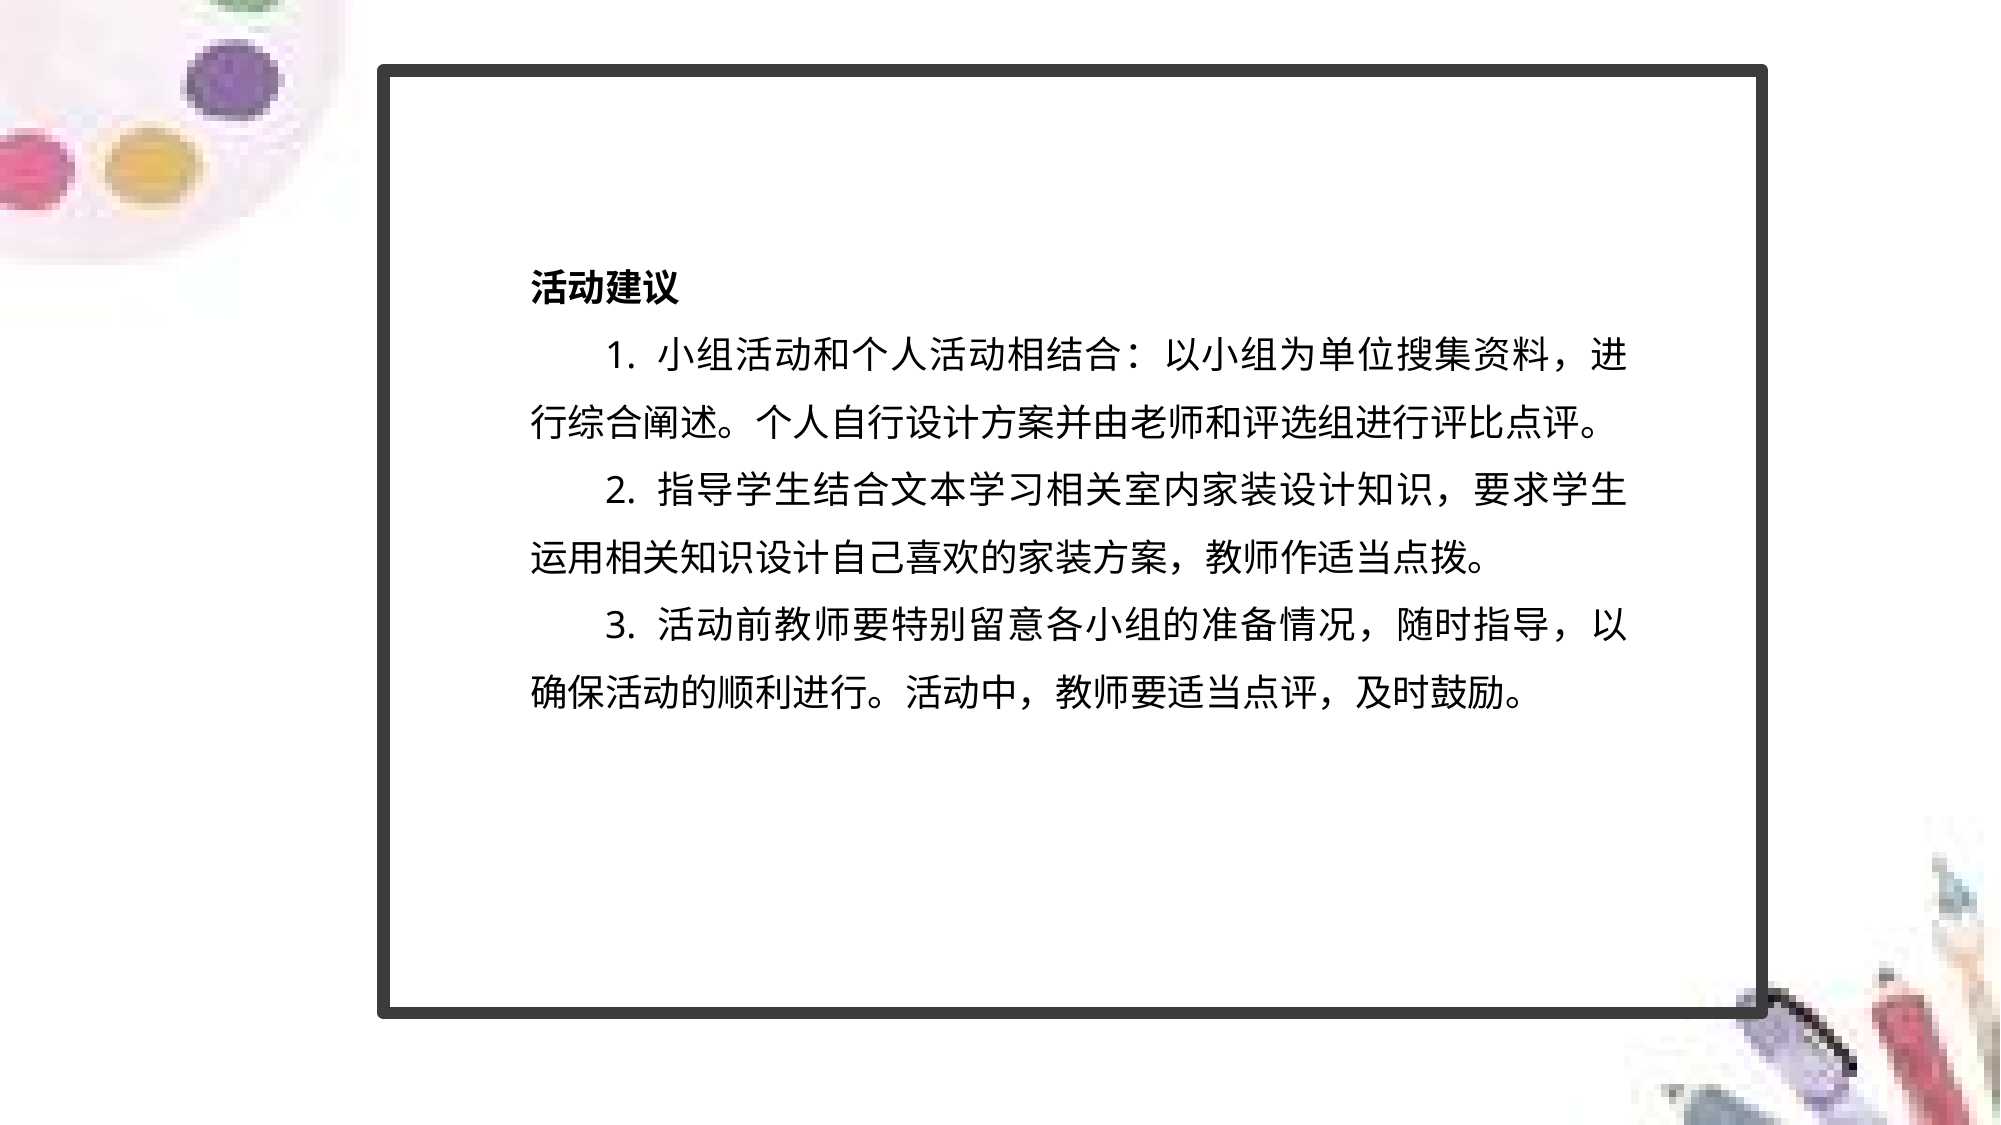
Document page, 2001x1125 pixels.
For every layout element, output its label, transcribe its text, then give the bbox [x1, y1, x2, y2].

text_box [382, 68, 1764, 1015]
picture [0, 0, 2000, 1125]
text_box 活动建议 1. 小组活动和个人活动相结合：以小组为单位搜集资料，进行综合阐述。个人自行设计方案并由老师和评选组进行评比点评。 2. 指导学生结合文本学习相关室内家装设计知识，要求学生运用相关知识设计自己喜欢的家装方案，教师作适当点拨。 3. 活动前教师要特别留意各小组的准备情况，随时指导，以确保活动的顺利进行。活动中，教师要适当点评，及时鼓励。 [515, 233, 1643, 722]
slide_number [1433, 1042, 1900, 1103]
